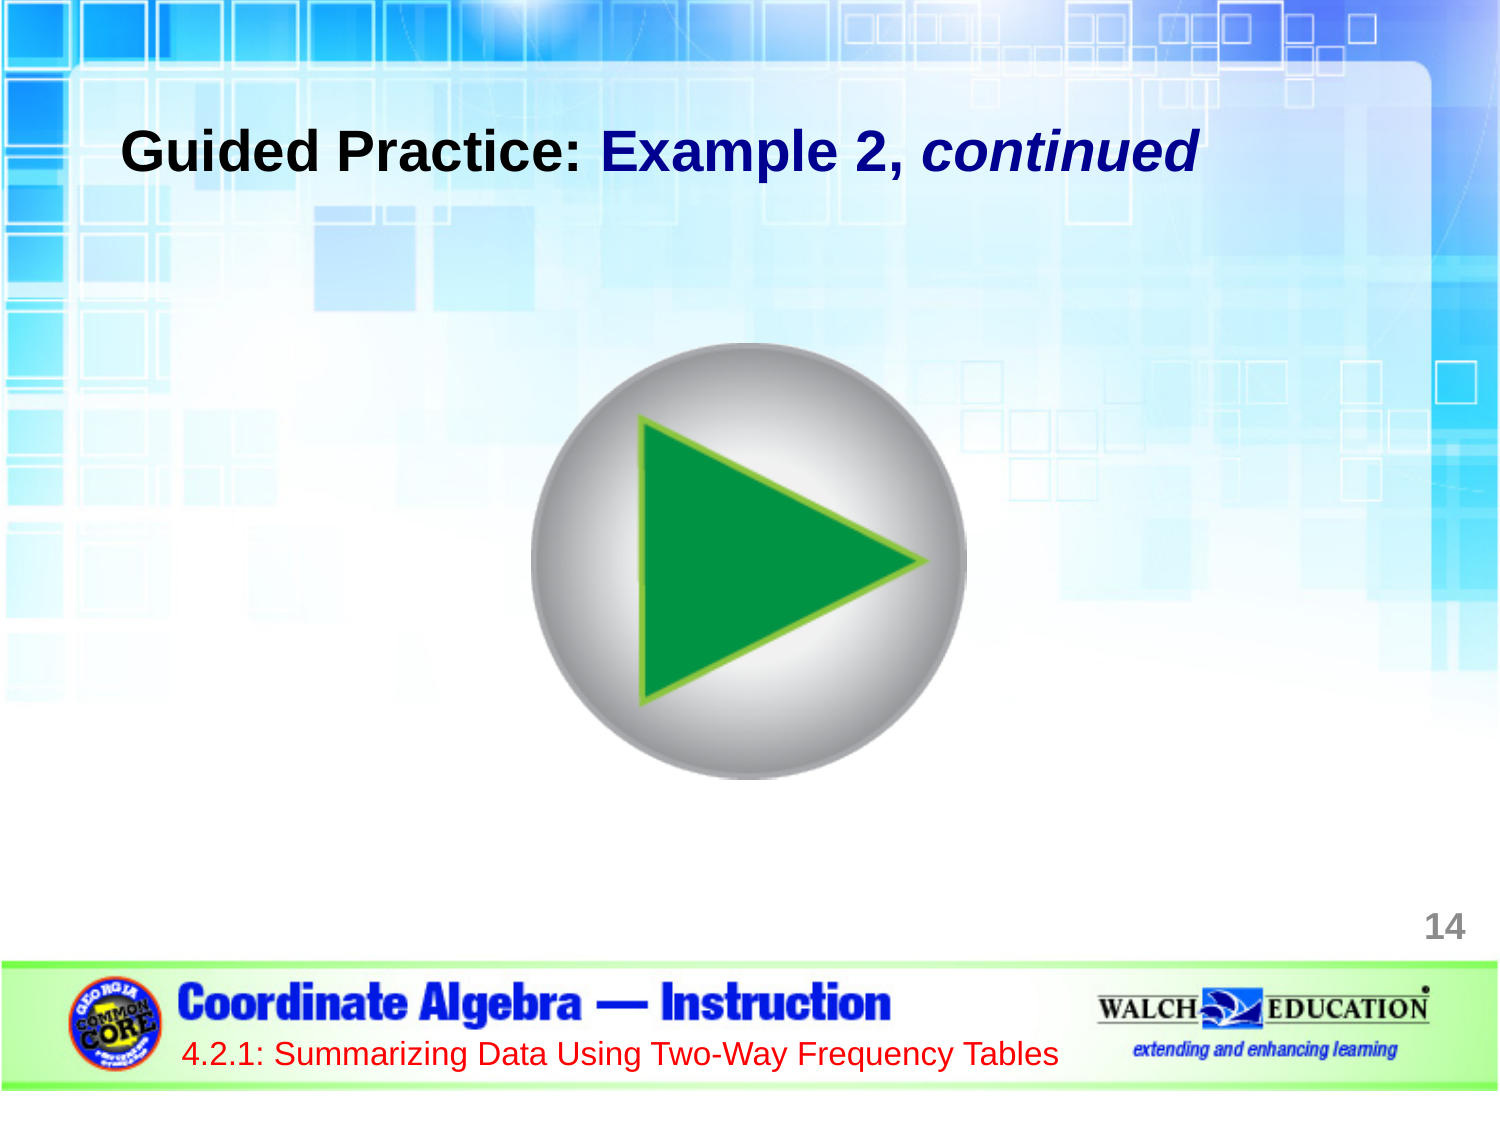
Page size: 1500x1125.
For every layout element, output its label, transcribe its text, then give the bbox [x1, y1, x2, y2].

subtitle Guided Practice: Example 2, continued [105, 105, 1394, 925]
picture [1, 0, 1500, 1091]
list 4.2.1: Summarizing Data Using Two-Way Frequency Tables [166, 1024, 1102, 1069]
slide_number 14 [1361, 901, 1481, 949]
